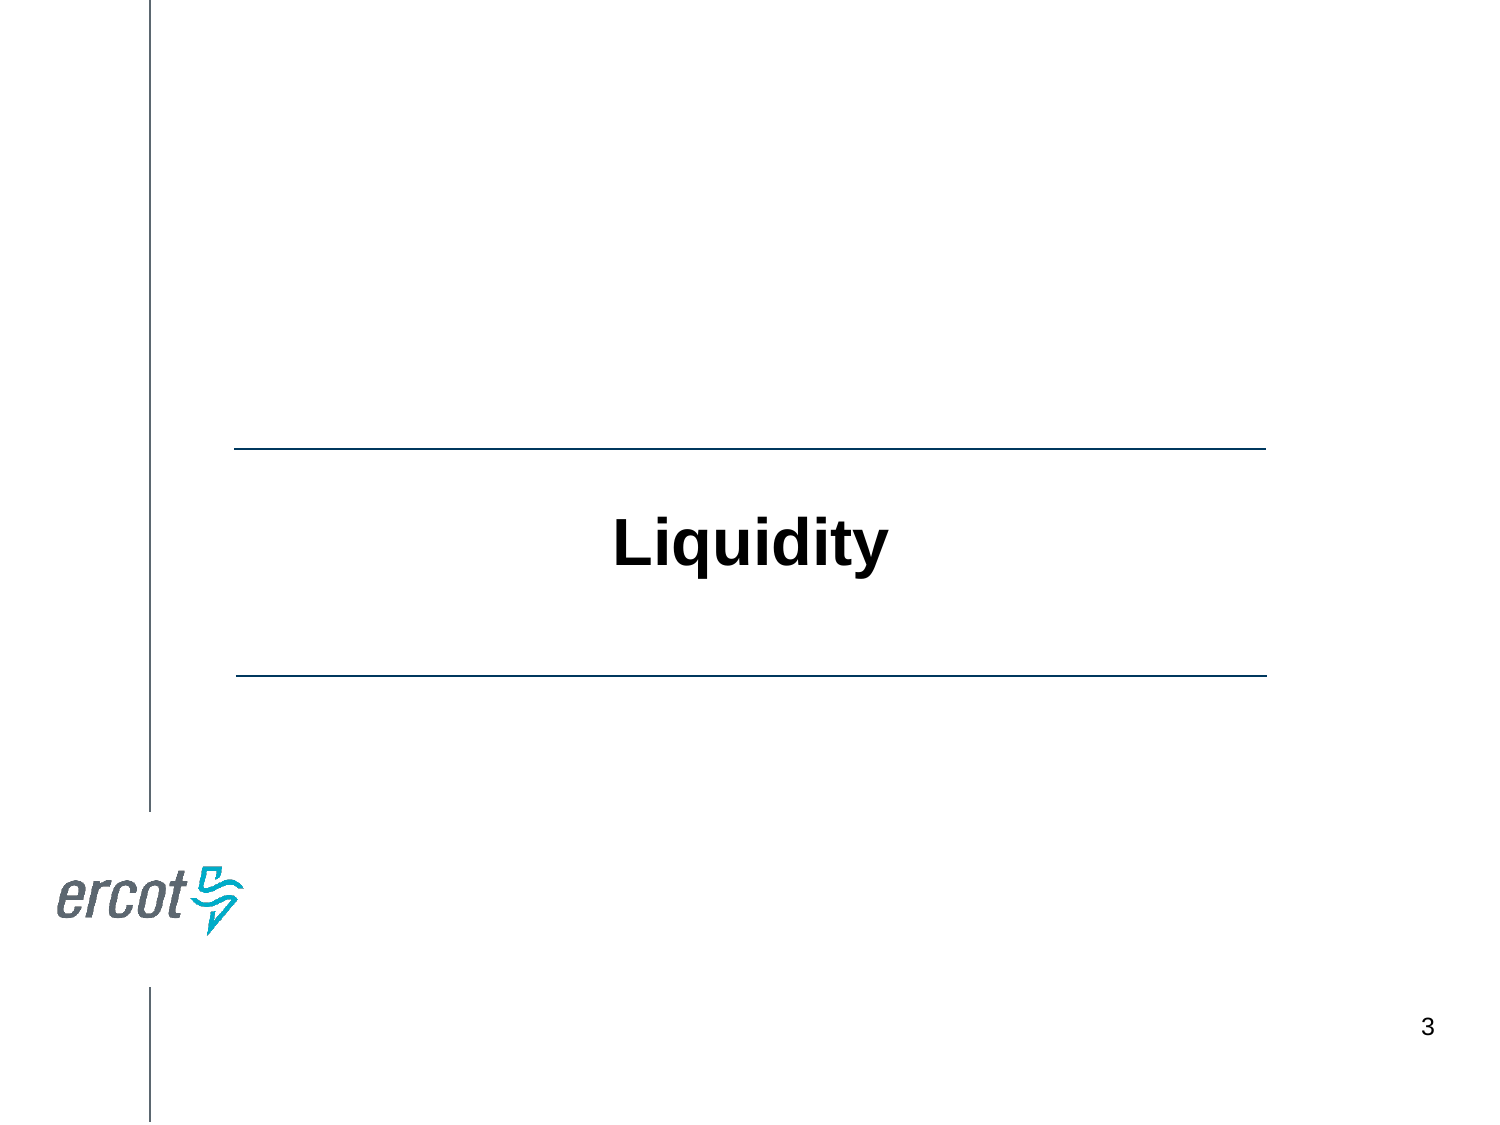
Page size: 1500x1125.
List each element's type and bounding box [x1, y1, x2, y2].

text_box [214, 448, 1290, 677]
picture [53, 862, 247, 938]
